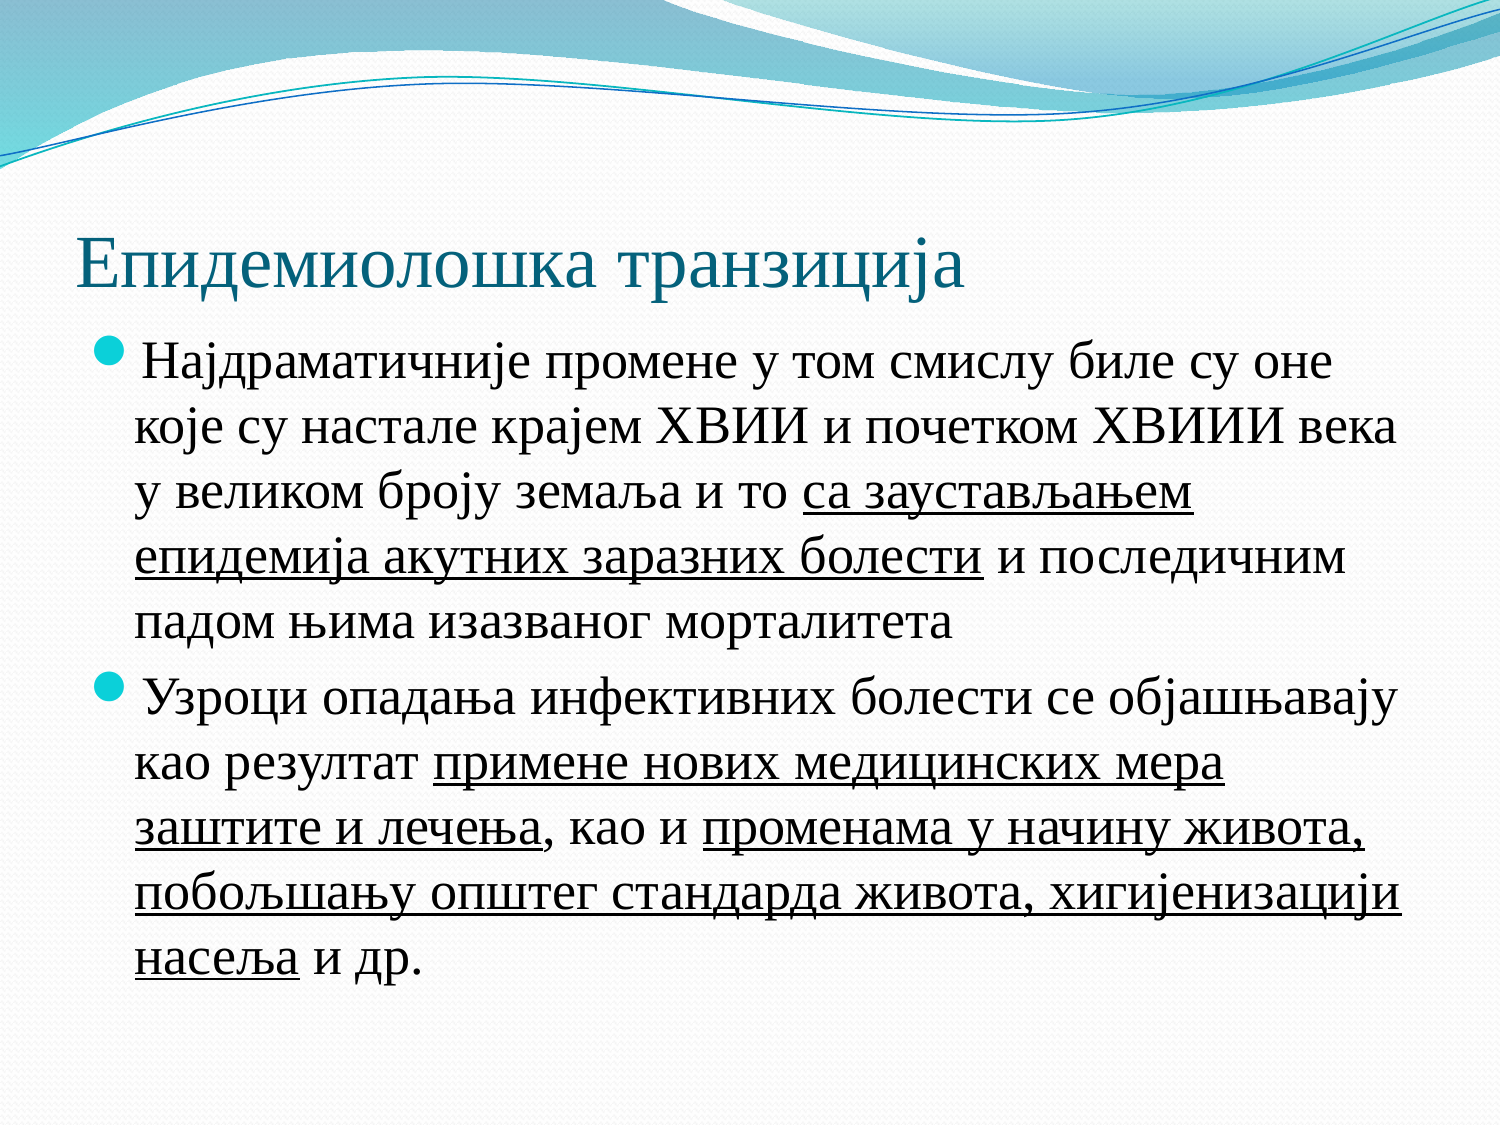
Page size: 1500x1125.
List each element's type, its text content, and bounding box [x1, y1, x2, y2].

title Епидемиолошка транзиција [75, 115, 1425, 303]
list Најдраматичније промене у том смислу биле су оне које су настале крајем XВИИ и почетком XВИИИ века у великом броју земаља и то са заустављањем епидемија акутних заразних болести и последичним падом њима изазваног морталитета Узроци опадања инфективних болести се објашњавају као резултат примене нових медицинских мера заштите и лечења, као и променама у начину живота, побољшању општег стандарда живота, хигијенизацији насеља и др. [75, 317, 1425, 1038]
